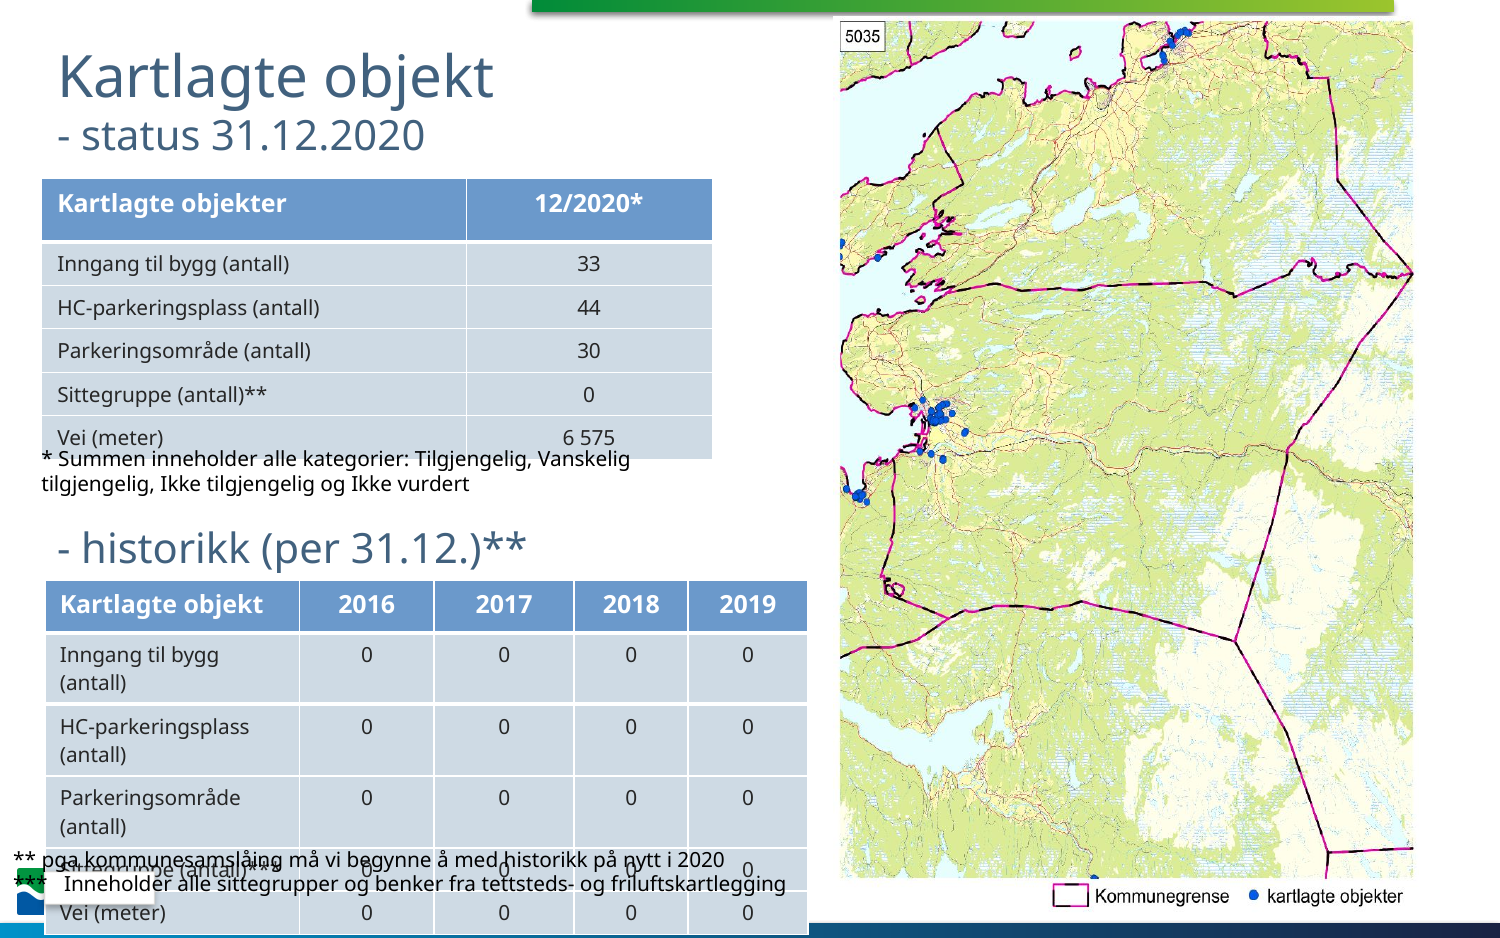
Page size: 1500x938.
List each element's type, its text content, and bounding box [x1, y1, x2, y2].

table_cell Inngang til bygg (antall) [42, 244, 466, 285]
table_cell Vei (meter) [46, 904, 299, 934]
table_cell 0 [575, 777, 687, 838]
table_header 2016 [300, 581, 433, 631]
table_header 2019 [689, 581, 807, 631]
table_cell 0 [300, 904, 433, 934]
table_cell 30 [467, 329, 712, 372]
table_cell 0 [575, 904, 687, 934]
table_cell Inngang til bygg (antall) [46, 635, 299, 702]
table_cell 44 [467, 286, 712, 328]
table_cell 0 [435, 706, 573, 775]
table_cell Parkeringsområde (antall) [42, 329, 466, 372]
table_cell 0 [689, 892, 807, 934]
text_box - historikk (per 31.12.)** [42, 496, 828, 580]
table_header 2018 [575, 581, 687, 631]
text_box Kartlagte objekt - status 31.12.2020 [42, 24, 828, 167]
table_cell Sittegruppe (antall)** [42, 373, 466, 415]
table_cell 6 575 [467, 416, 712, 459]
table_cell 0 [689, 777, 807, 847]
table_cell HC-parkeringsplass (antall) [46, 706, 299, 775]
text_box ** pga kommunesamslåing må vi begynne å med historikk på nytt i 2020 *** Inneholder alle sittegrupper og benker fra tettsteds- og friluftskartlegging [0, 838, 802, 904]
table_cell 0 [435, 635, 573, 702]
picture [833, 16, 1419, 913]
table_cell 0 [300, 777, 433, 838]
table_cell 0 [689, 635, 807, 702]
table_cell Parkeringsområde (antall) [46, 777, 299, 838]
table_cell HC-parkeringsplass (antall) [42, 286, 466, 328]
table_cell 0 [300, 706, 433, 775]
table_cell 0 [575, 635, 687, 702]
table_cell 33 [467, 244, 712, 285]
table_cell Vei (meter) [42, 416, 466, 438]
table_header Kartlagte objekter [42, 179, 466, 240]
text_box * Summen inneholder alle kategorier: Tilgjengelig, Vanskelig tilgjengelig, Ikke tilgjengelig og Ikke vurdert [26, 438, 711, 504]
table_cell 0 [467, 373, 712, 415]
table_cell 0 [435, 777, 573, 838]
table_cell 0 [689, 706, 807, 775]
table_cell 0 [575, 706, 687, 775]
table_cell 0 [300, 635, 433, 702]
table_cell 0 [435, 904, 573, 934]
table_header 12/2020* [467, 179, 712, 240]
table_header 2017 [435, 581, 573, 631]
table_cell 0 [802, 849, 807, 890]
table_header Kartlagte objekt [46, 581, 299, 631]
